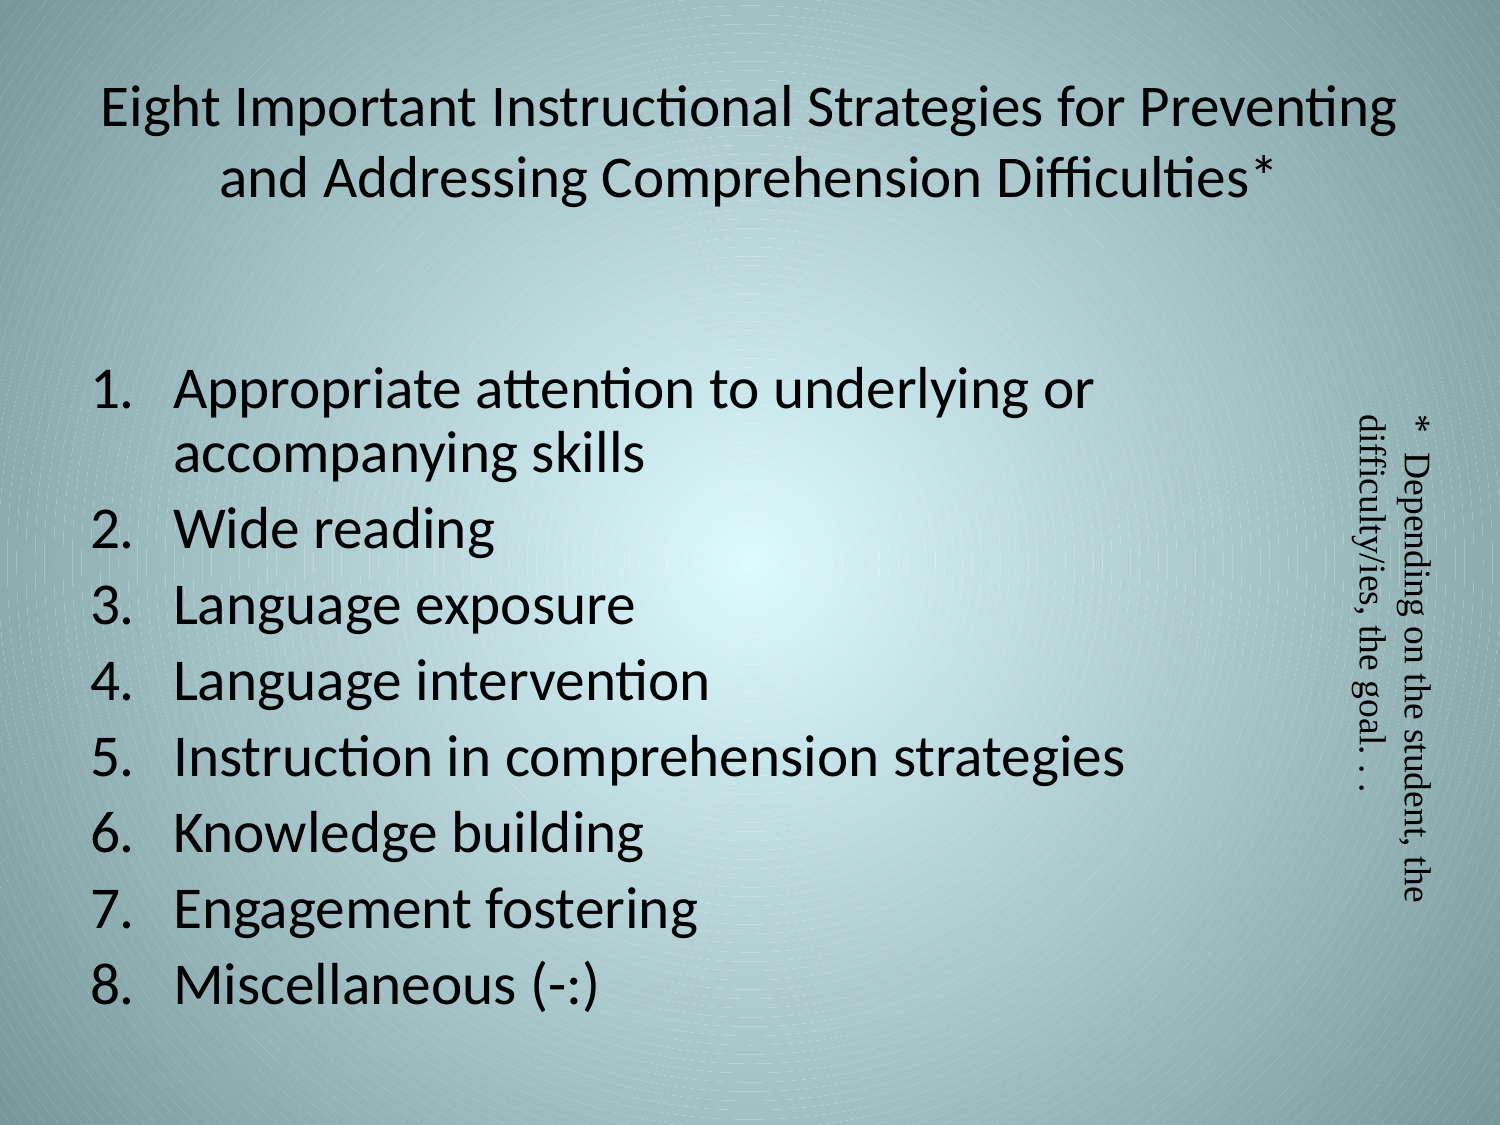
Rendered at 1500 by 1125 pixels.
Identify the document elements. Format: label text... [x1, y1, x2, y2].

text_box * Depending on the student, the difficulty/ies, the goal. . . [1299, 399, 1450, 1050]
list 1. Appropriate attention to underlying or accompanying skills 2. Wide reading 3. Language exposure 4. Language intervention 5. Instruction in comprehension strategies 6. Knowledge building 7. Engagement fostering 8. Miscellaneous (-:) [75, 350, 1425, 1025]
title Eight Important Instructional Strategies for Preventing and Addressing Comprehension Difficulties* [75, 45, 1425, 233]
